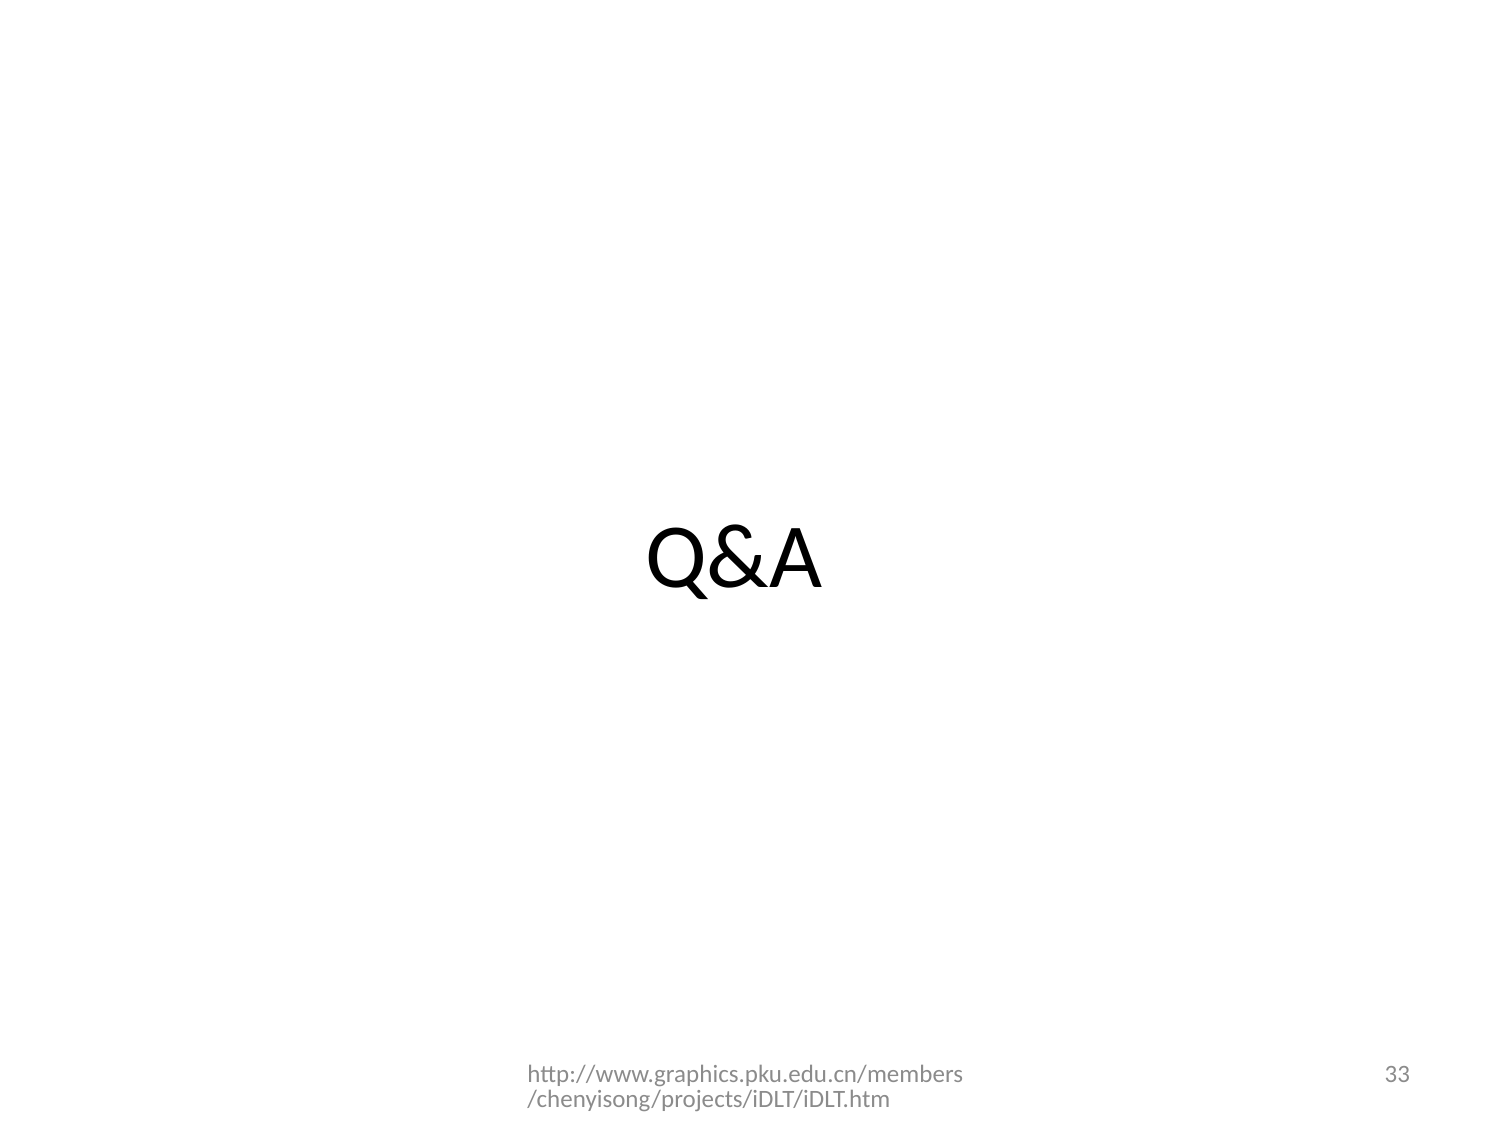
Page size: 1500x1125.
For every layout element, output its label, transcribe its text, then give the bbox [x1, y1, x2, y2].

title Q&A [58, 457, 1409, 645]
slide_number 33 [1074, 1042, 1425, 1103]
footer http://www.graphics.pku.edu.cn/members/chenyisong/projects/iDLT/iDLT.htm [512, 1042, 988, 1103]
